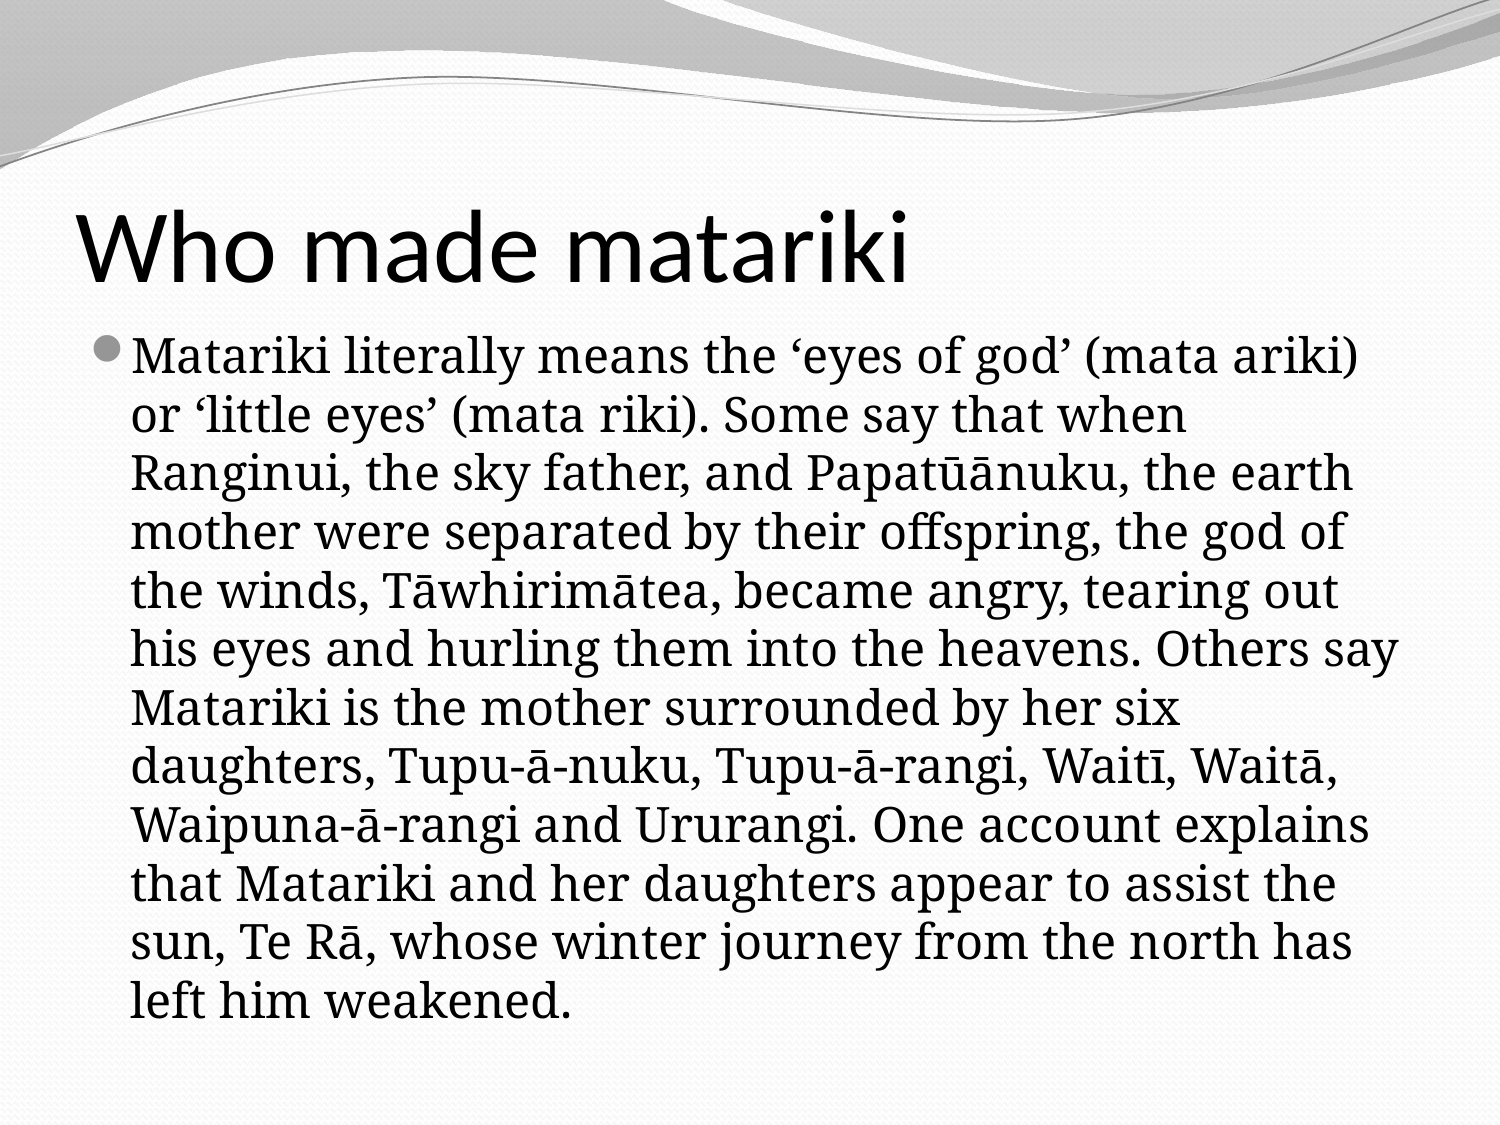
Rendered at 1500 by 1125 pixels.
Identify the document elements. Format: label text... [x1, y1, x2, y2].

title Who made matariki [75, 115, 1425, 303]
list Matariki literally means the ‘eyes of god’ (mata ariki) or ‘little eyes’ (mata riki). Some say that when Ranginui, the sky father, and Papatūānuku, the earth mother were separated by their offspring, the god of the winds, Tāwhirimātea, became angry, tearing out his eyes and hurling them into the heavens. Others say Matariki is the mother surrounded by her six daughters, Tupu-ā-nuku, Tupu-ā-rangi, Waitī, Waitā, Waipuna-ā-rangi and Ururangi. One account explains that Matariki and her daughters appear to assist the sun, Te Rā, whose winter journey from the north has left him weakened. [75, 317, 1425, 1038]
